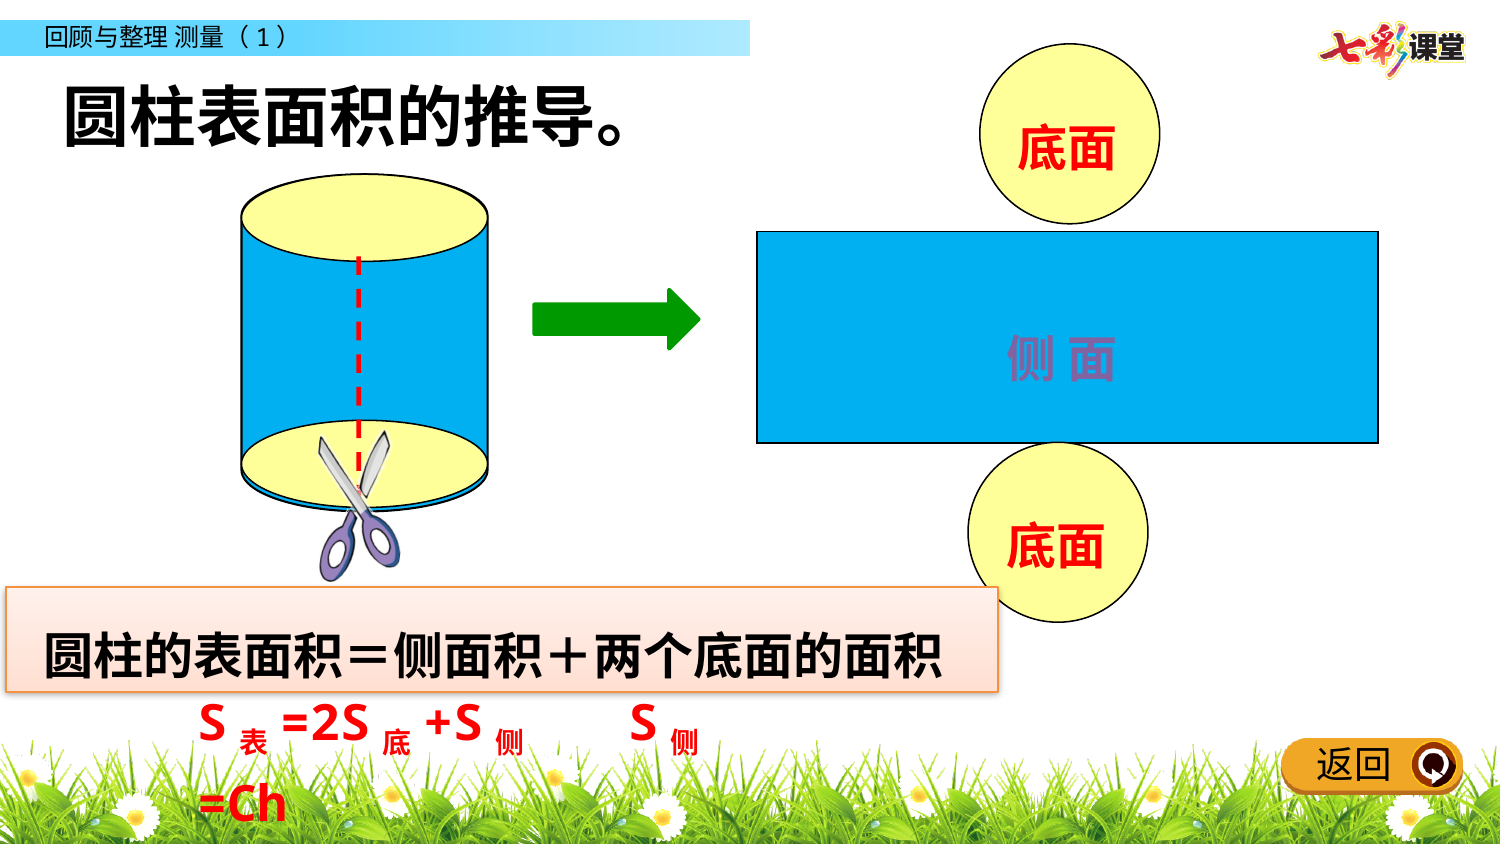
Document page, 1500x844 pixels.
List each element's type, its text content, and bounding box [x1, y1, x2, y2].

text_box 底面 [1003, 78, 1168, 184]
text_box [979, 43, 1145, 224]
text_box 底面 [991, 477, 1156, 583]
picture [1316, 20, 1468, 80]
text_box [1281, 733, 1464, 795]
text_box 圆柱的表面积＝侧面积＋两个底面的面积 [5, 586, 999, 693]
text_box S表=2S底+S侧 S侧=Ch [182, 669, 816, 839]
text_box [757, 231, 1379, 443]
text_box [968, 442, 1133, 623]
picture [0, 740, 1500, 844]
text_box 圆柱表面积的推导。 [47, 67, 691, 163]
picture [301, 427, 406, 586]
text_box 侧 面 [991, 289, 1156, 395]
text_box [241, 174, 488, 512]
text_box [532, 287, 701, 351]
